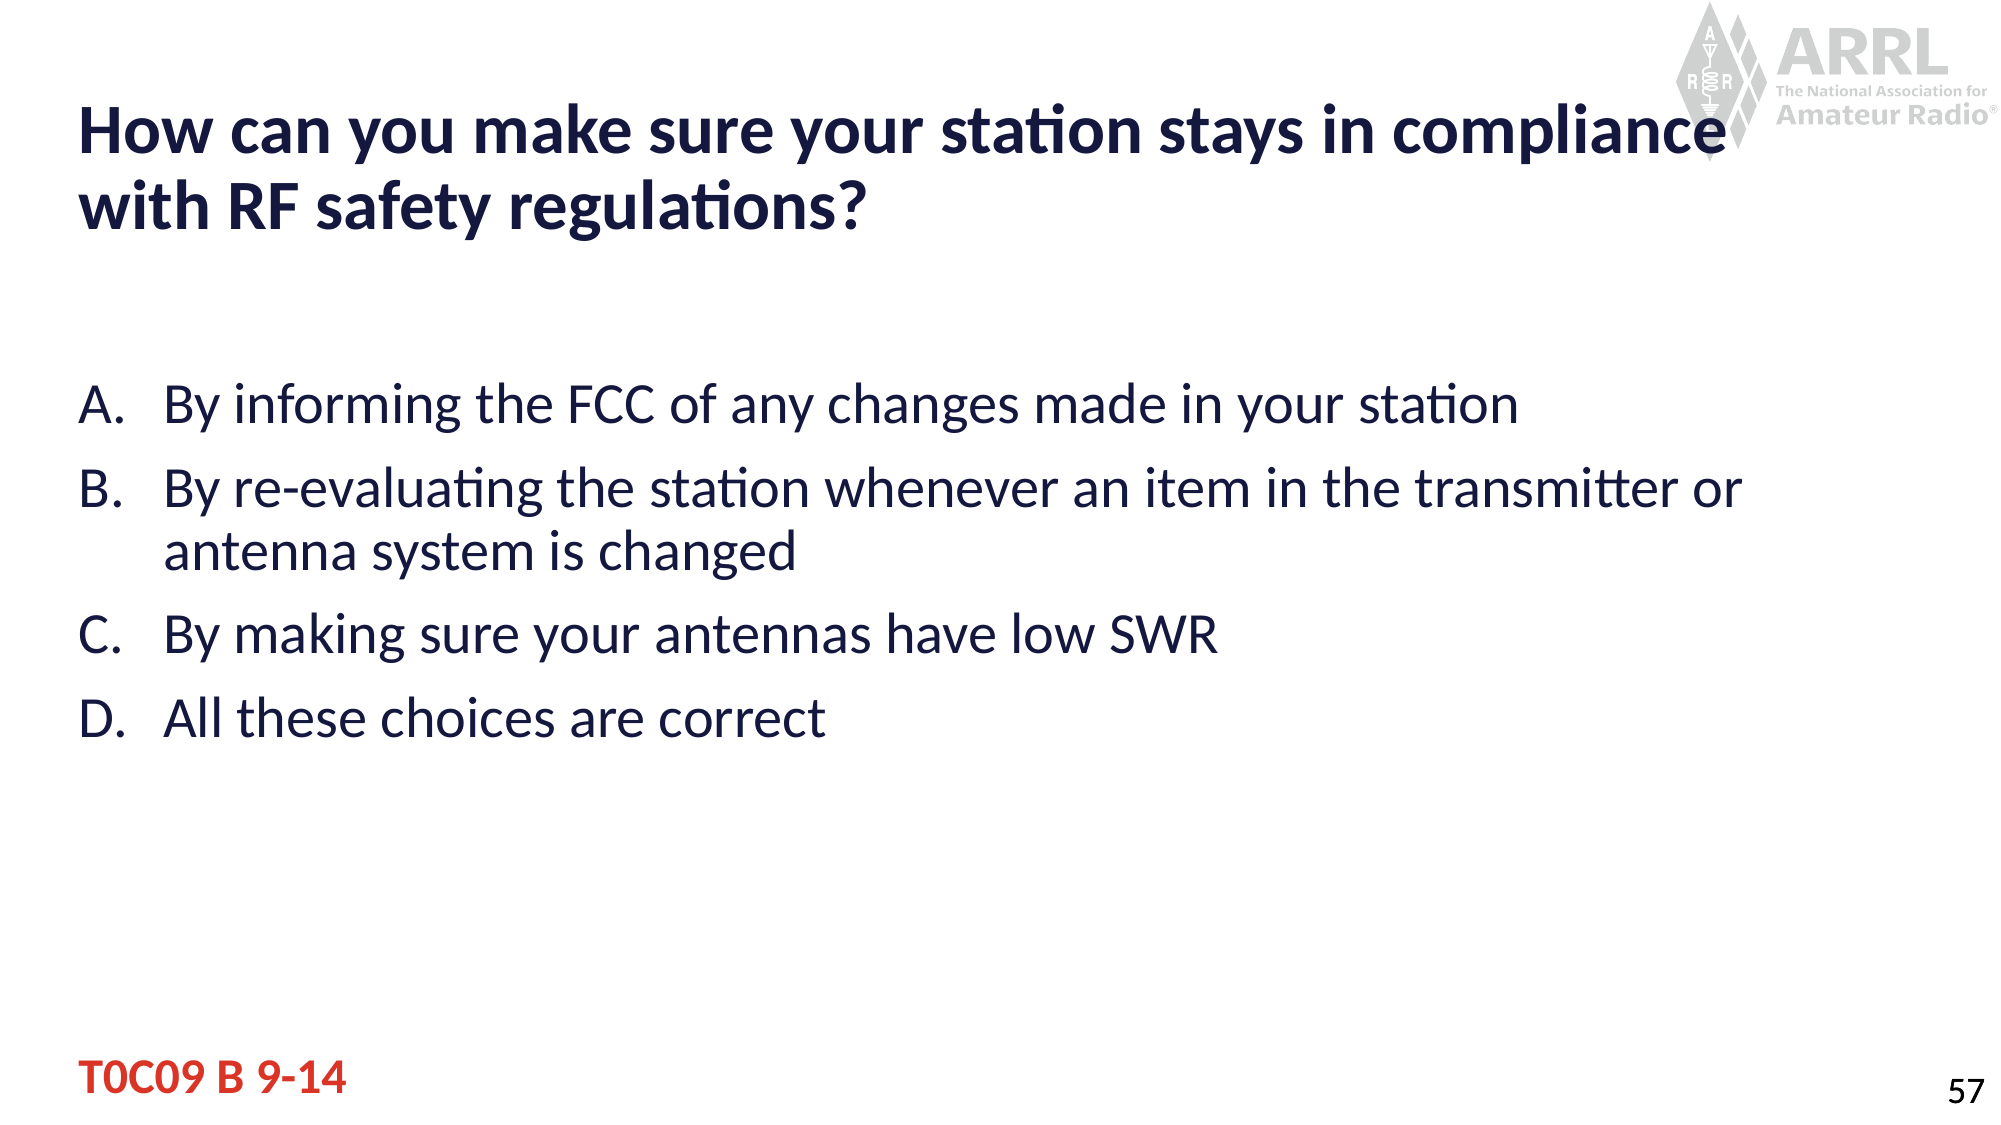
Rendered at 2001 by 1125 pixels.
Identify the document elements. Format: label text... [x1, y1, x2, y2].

title How can you make sure your station stays in compliance with RF safety regulations? [63, 59, 1863, 278]
picture [1674, 0, 2000, 164]
list By informing the FCC of any changes made in your station By re-evaluating the station whenever an item in the transmitter or antenna system is changed By making sure your antennas have low SWR All these choices are correct [63, 365, 1863, 989]
text_box T0C09 B 9-14 [63, 1036, 921, 1112]
